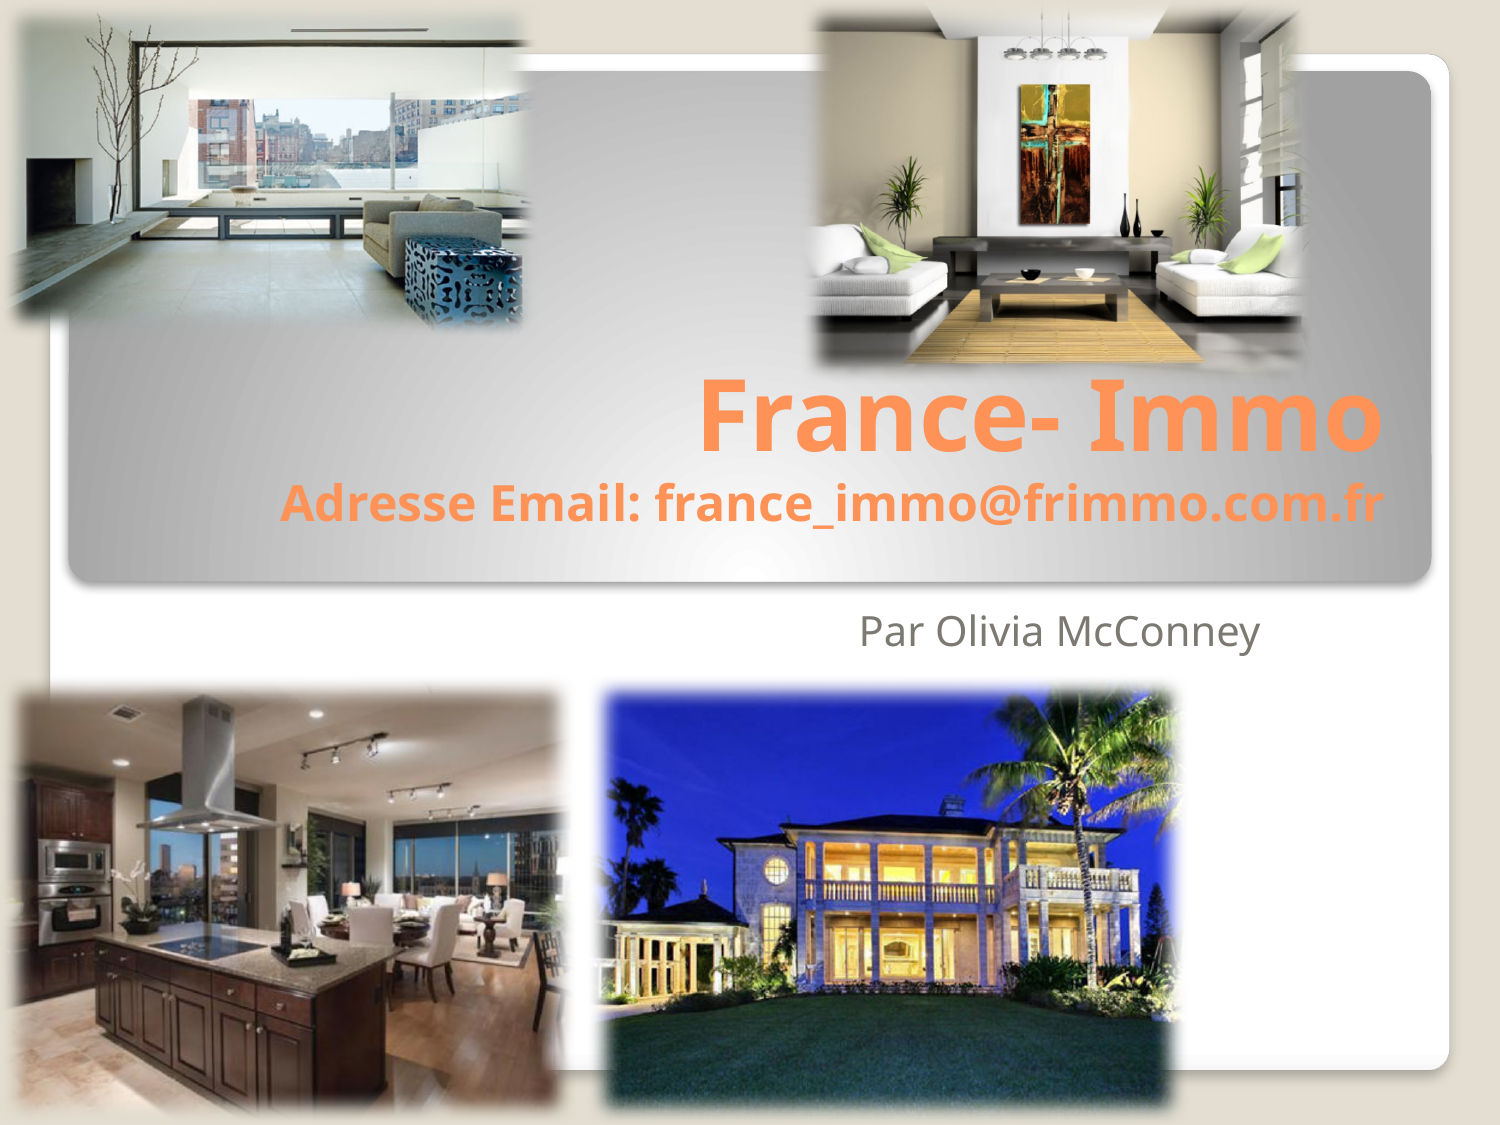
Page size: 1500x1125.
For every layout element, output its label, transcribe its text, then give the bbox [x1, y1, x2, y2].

title France- Immo Adresse Email: france_immo@frimmo.com.fr [118, 298, 1394, 599]
picture [799, 0, 1313, 385]
picture [587, 674, 1188, 1125]
picture [0, 674, 576, 1125]
subtitle Par Olivia McConney [118, 604, 1394, 755]
picture [0, 0, 538, 339]
